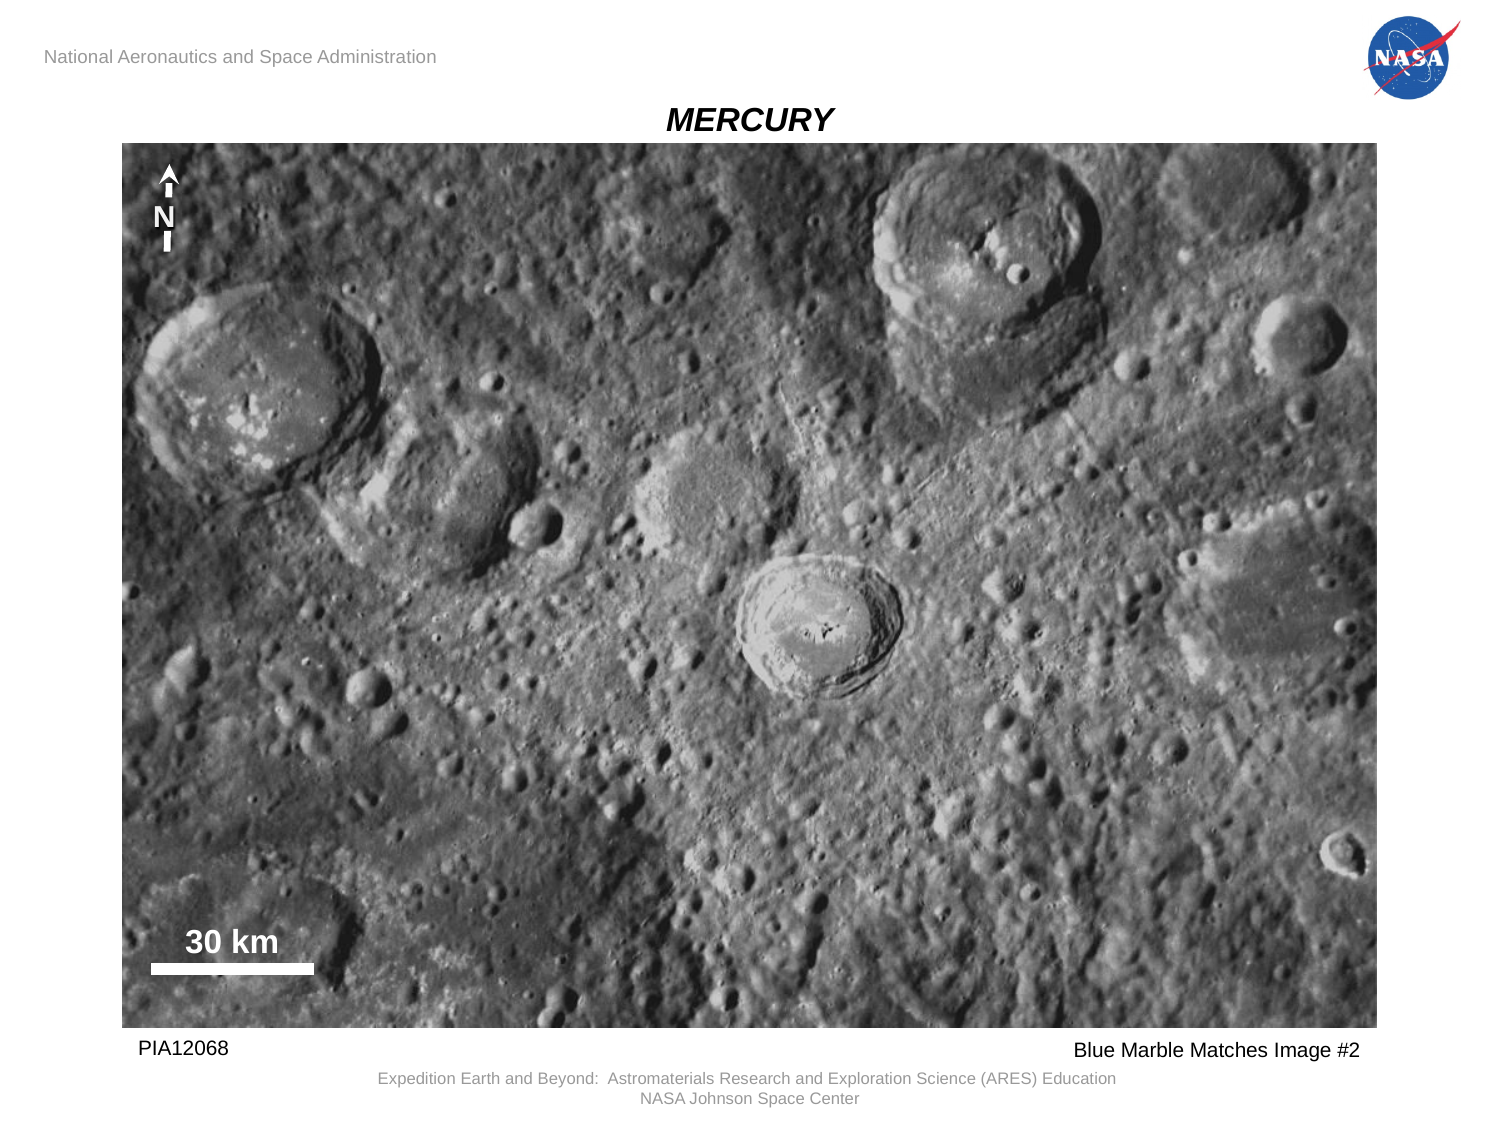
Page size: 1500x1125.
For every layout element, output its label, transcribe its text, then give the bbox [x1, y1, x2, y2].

picture [1362, 15, 1461, 100]
text_box MERCURY [381, 91, 1119, 142]
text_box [122, 143, 1378, 1069]
